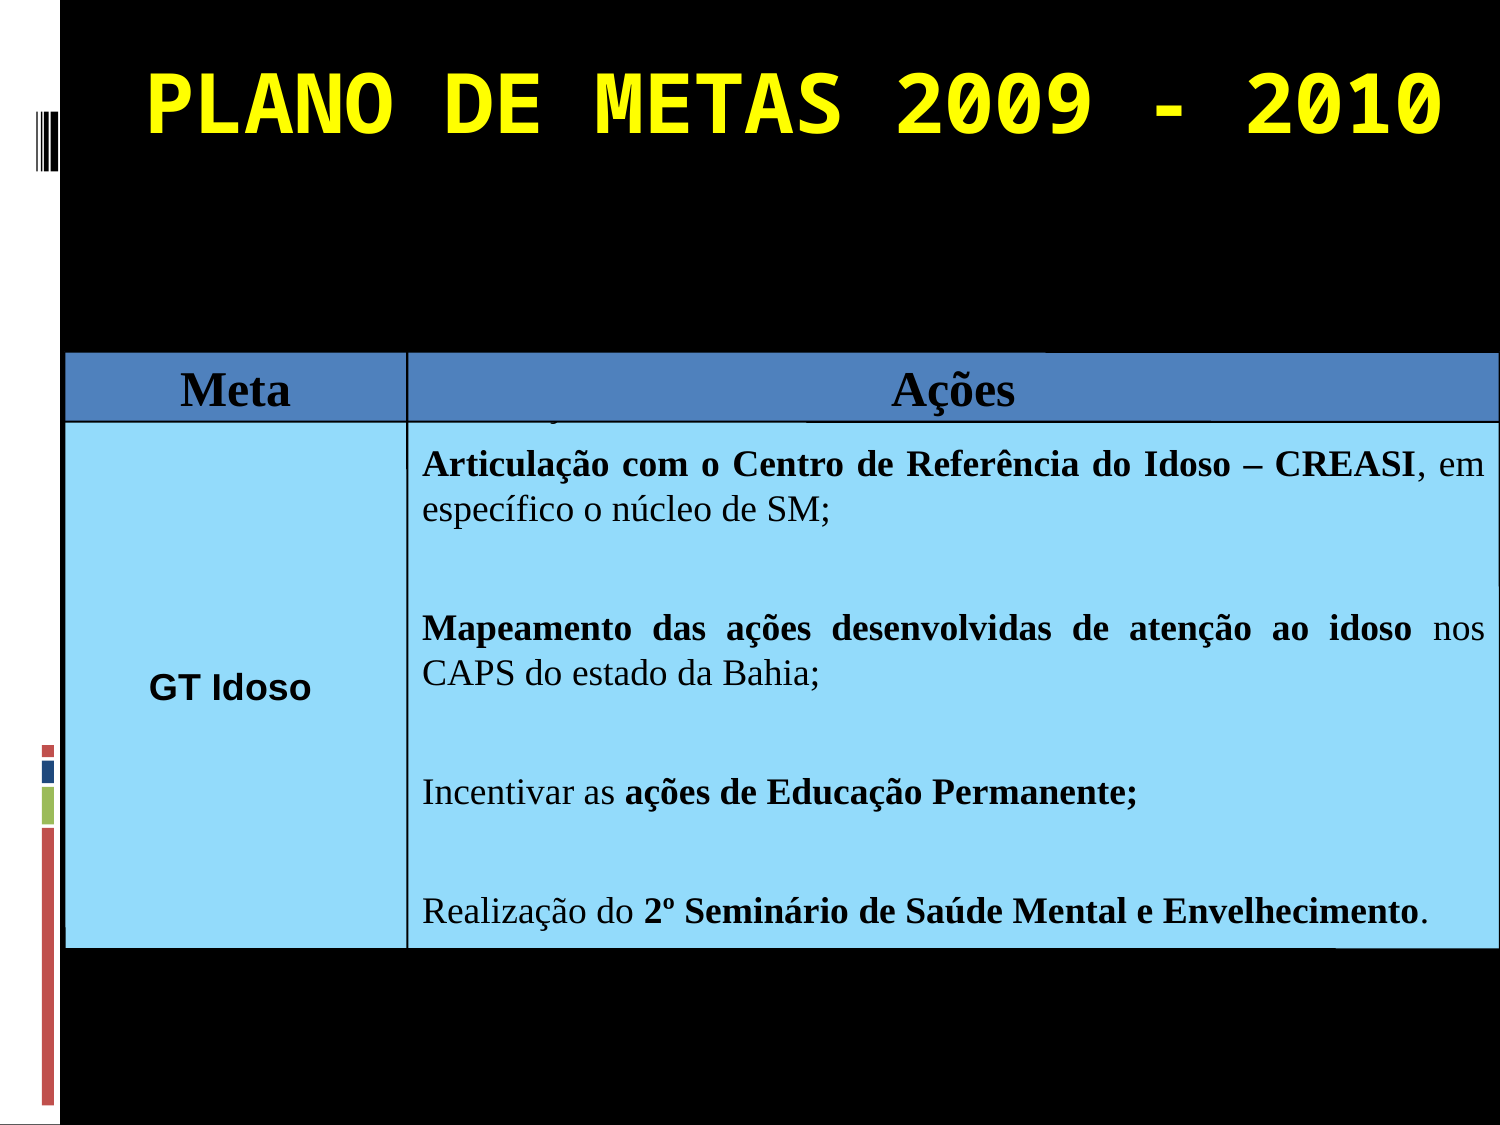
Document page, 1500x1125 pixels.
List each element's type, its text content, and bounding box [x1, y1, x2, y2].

text_box PLANO DE METAS 2009 - 2010 [129, 42, 1500, 185]
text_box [64, 351, 1500, 1125]
